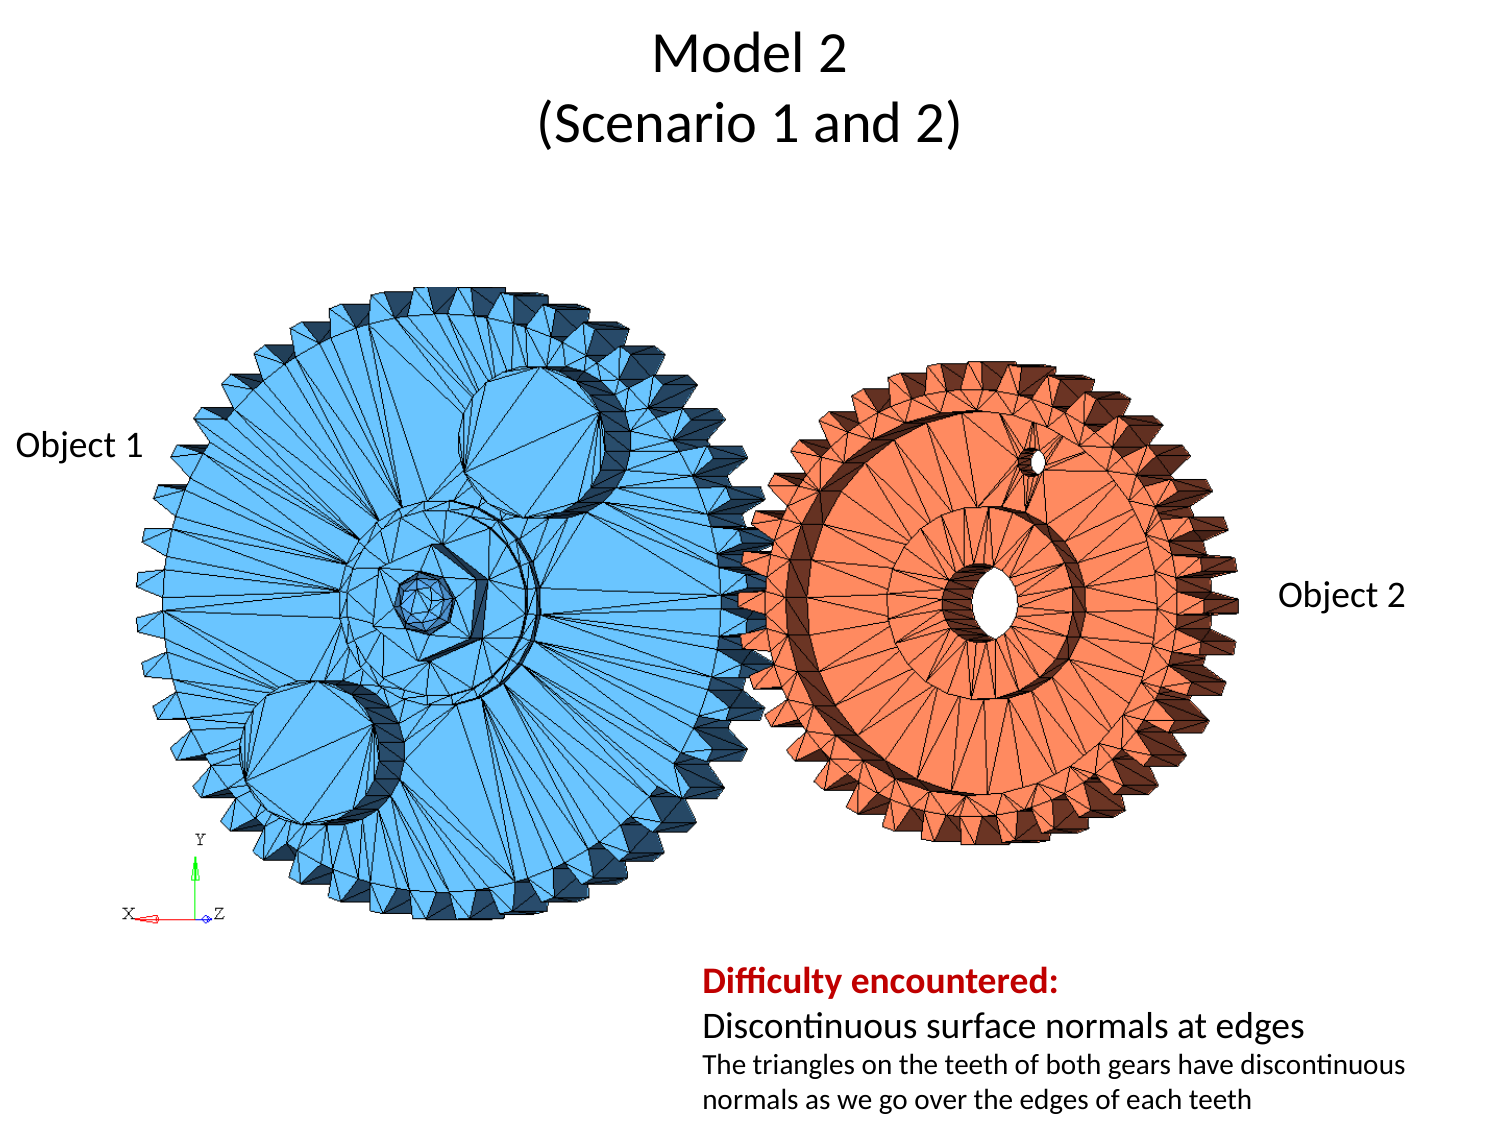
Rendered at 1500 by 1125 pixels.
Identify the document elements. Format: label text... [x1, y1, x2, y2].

text_box Object 2 [1266, 562, 1422, 623]
title Model 2 (Scenario 1 and 2) [75, 45, 1425, 233]
picture [112, 287, 1262, 938]
text_box Object 1 [0, 412, 107, 473]
text_box Difficulty encountered: Discontinuous surface normals at edges The triangles on the teeth of both gears have discontinuous normals as we go over the edges of each teeth [687, 948, 1500, 1123]
